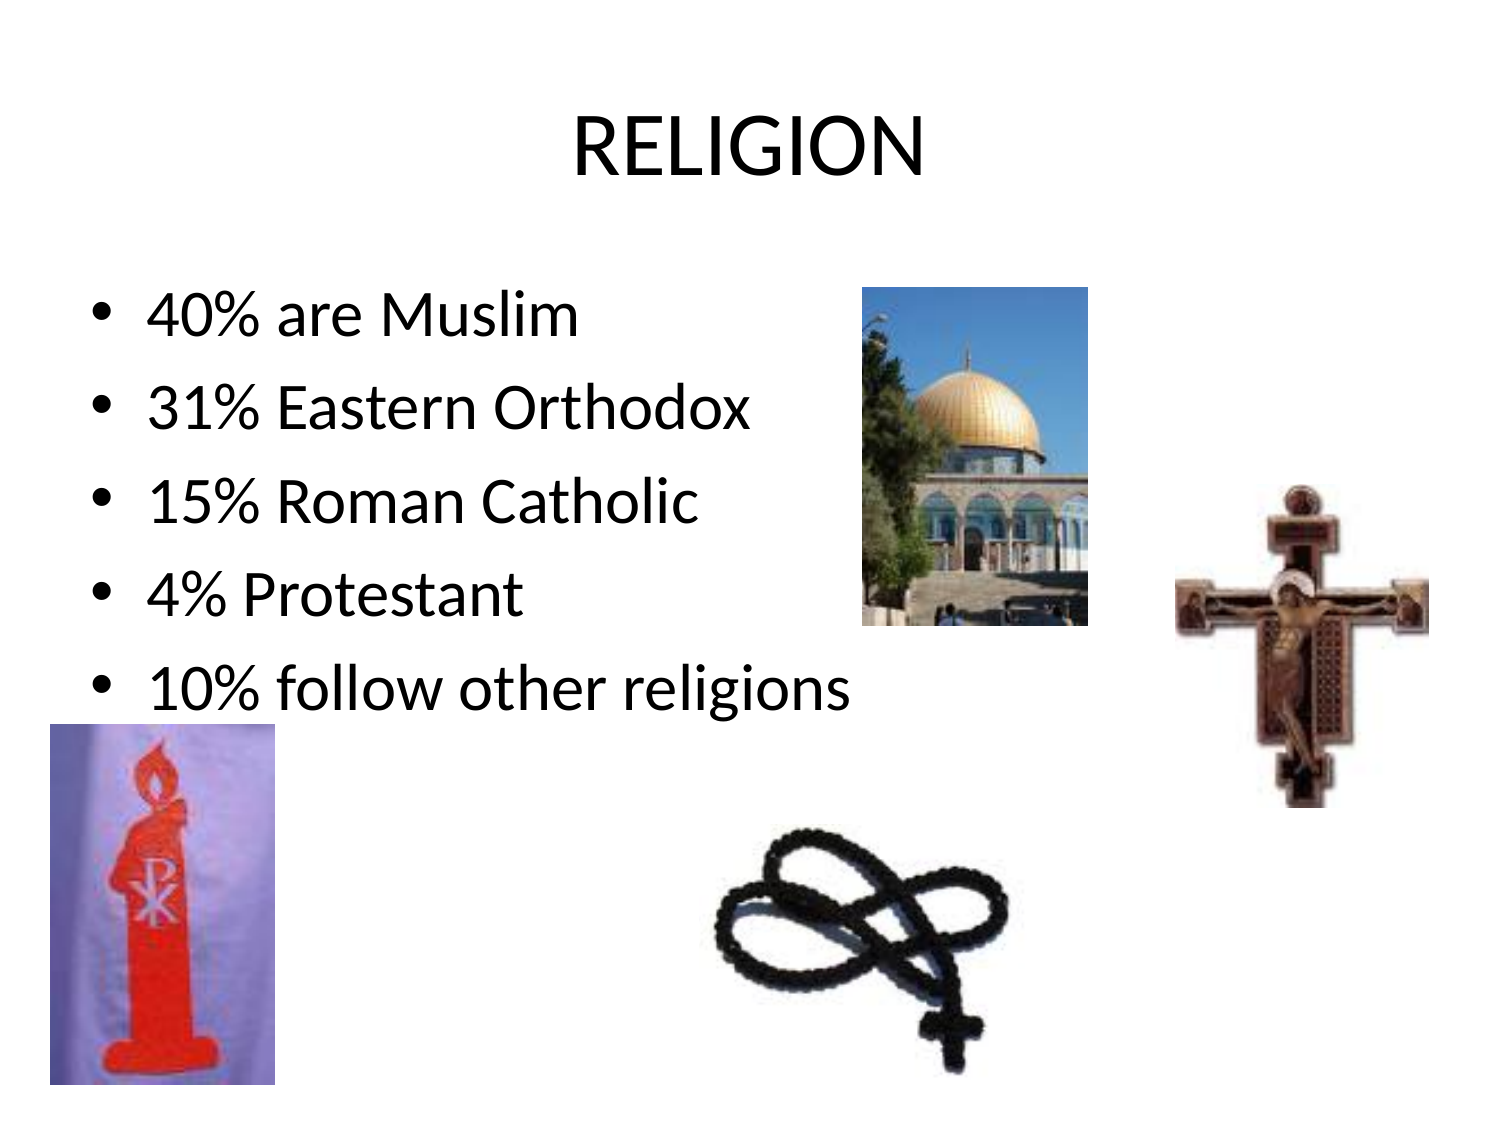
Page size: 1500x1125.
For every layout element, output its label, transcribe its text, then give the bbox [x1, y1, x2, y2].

picture [699, 824, 1038, 1080]
title RELIGION [75, 45, 1425, 233]
picture [862, 287, 1088, 627]
list 40% are Muslim 31% Eastern Orthodox 15% Roman Catholic 4% Protestant 10% follow other religions [75, 262, 1425, 1005]
picture [1174, 484, 1429, 809]
picture [49, 724, 276, 1086]
